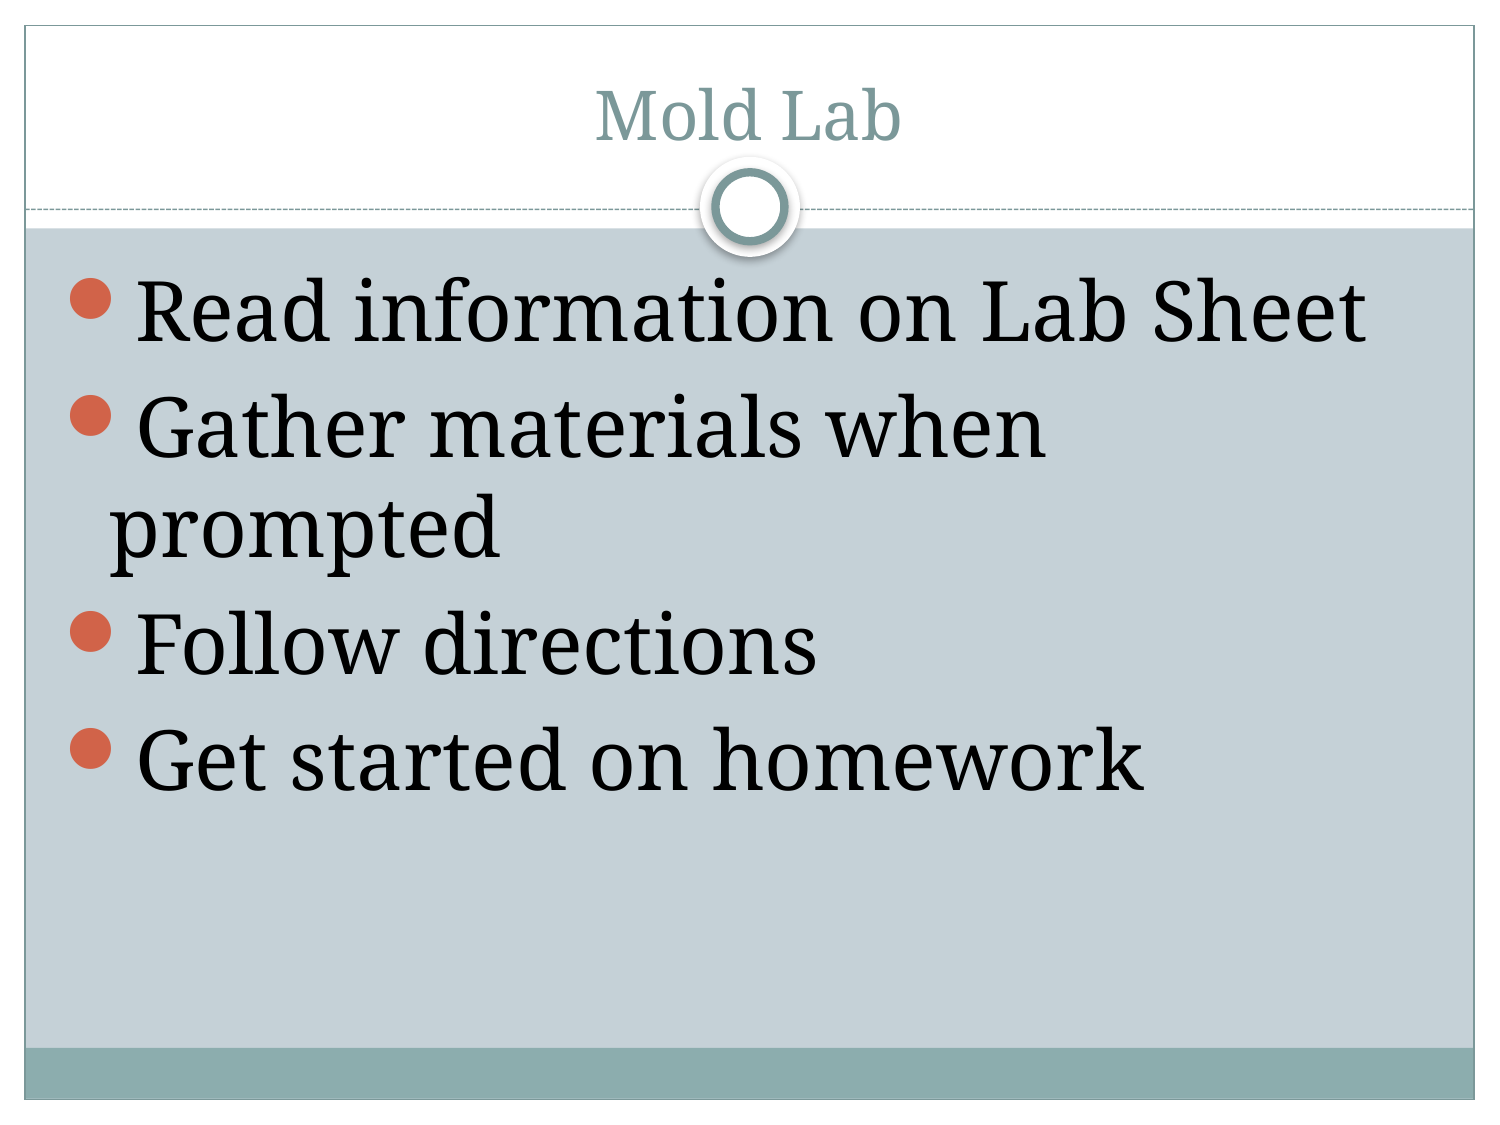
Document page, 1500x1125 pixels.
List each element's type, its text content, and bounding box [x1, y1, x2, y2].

title Mold Lab [49, 37, 1450, 162]
list Read information on Lab Sheet Gather materials when prompted Follow directions Get started on homework [49, 250, 1445, 1001]
